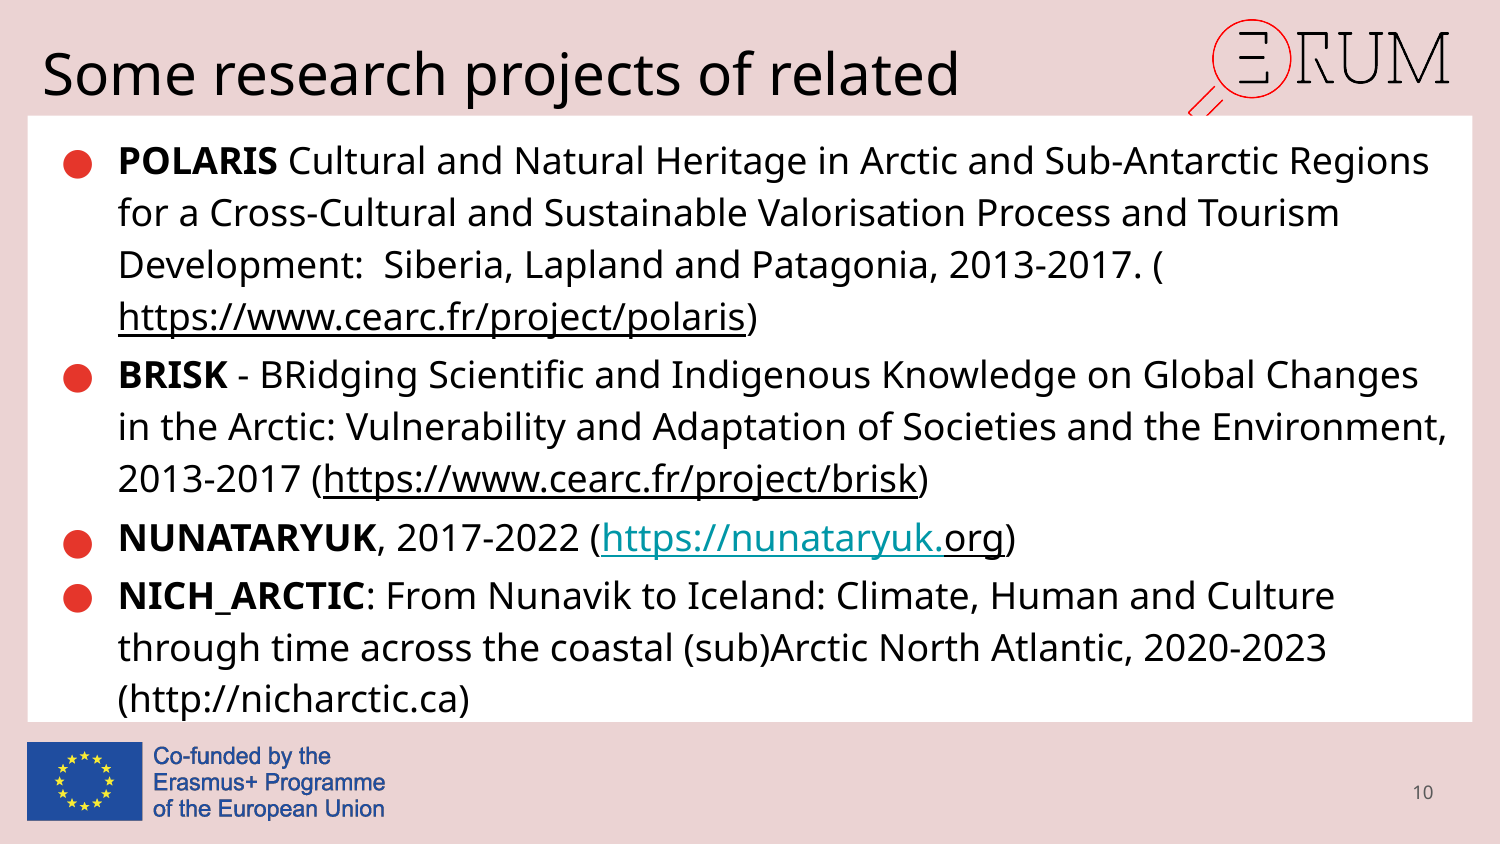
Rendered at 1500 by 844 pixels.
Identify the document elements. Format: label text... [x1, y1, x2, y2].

slide_number 10 [1358, 761, 1449, 826]
title Some research projects of related interest [27, 21, 1144, 115]
list POLARIS Cultural and Natural Heritage in Arctic and Sub-Antarctic Regions for a Cross-Cultural and Sustainable Valorisation Process and Tourism Development: Siberia, Lapland and Patagonia, 2013-2017. (https://www.cearc.fr/project/polaris) BRISK - BRidging Scientific and Indigenous Knowledge on Global Changes in the Arctic: Vulnerability and Adaptation of Societies and the Environment, 2013-2017 (https://www.cearc.fr/project/brisk) NUNATARYUK, 2017-2022 (https://nunataryuk.org) NICH_ARCTIC: From Nunavik to Iceland: Climate, Human and Culture through time across the coastal (sub)Arctic North Atlantic, 2020-2023 (http://nicharctic.ca) [27, 115, 1473, 722]
picture [1136, 0, 1500, 137]
picture [27, 742, 385, 821]
